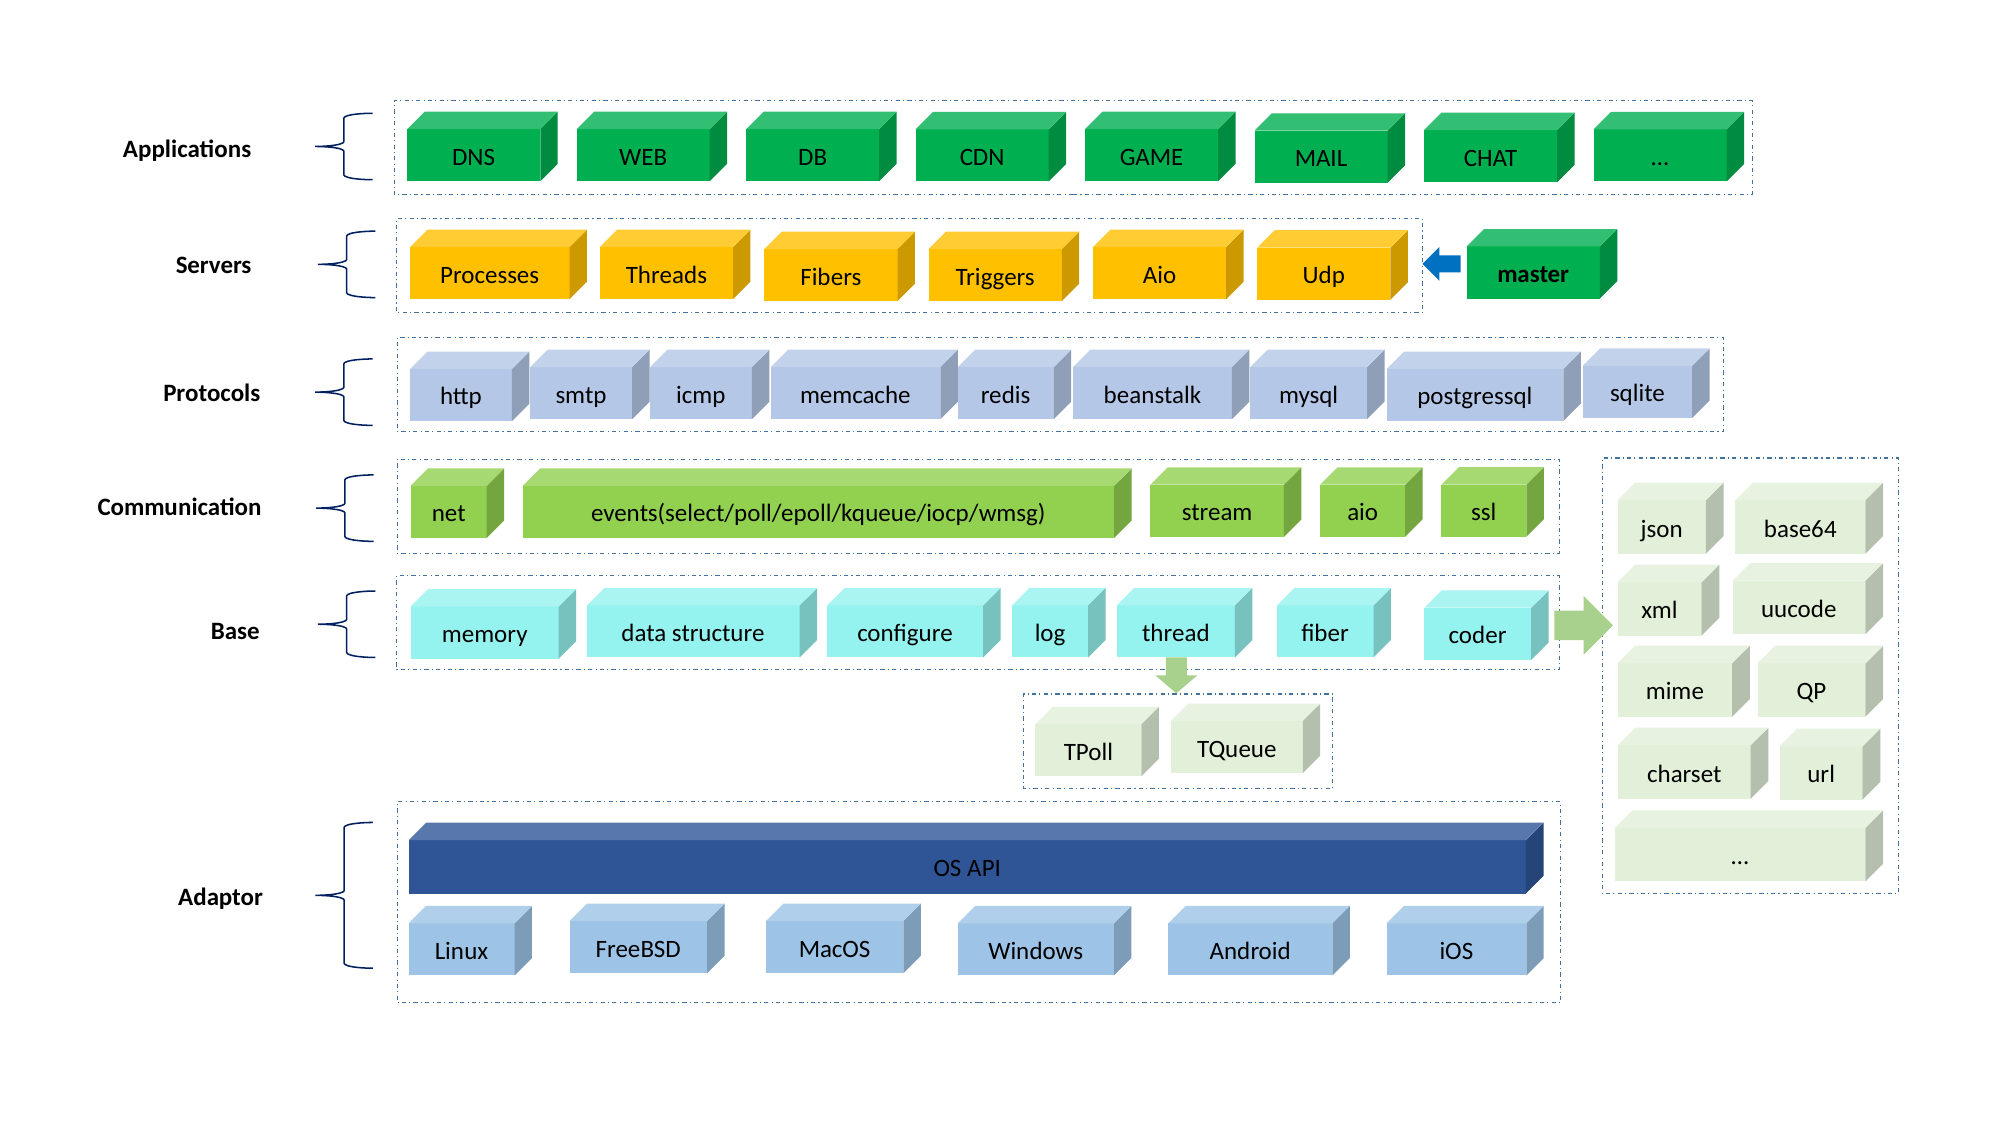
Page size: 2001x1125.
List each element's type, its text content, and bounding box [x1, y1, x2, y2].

text_box Applications [108, 125, 286, 170]
text_box [1553, 593, 1615, 658]
text_box MAIL [1253, 112, 1407, 184]
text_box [1104, 657, 1178, 707]
text_box CHAT [1423, 111, 1576, 184]
text_box sqlite [1581, 347, 1711, 419]
text_box postgressql [1385, 350, 1582, 423]
text_box [396, 218, 1423, 314]
text_box master [1465, 227, 1619, 300]
text_box [396, 336, 1725, 432]
text_box [315, 358, 373, 426]
text_box [396, 575, 1561, 671]
text_box [393, 100, 1753, 196]
text_box … [1592, 110, 1746, 183]
text_box Protocols [148, 368, 304, 414]
text_box [396, 801, 1562, 1004]
text_box Adaptor [163, 872, 319, 918]
text_box Base [196, 607, 352, 653]
text_box [319, 821, 373, 969]
text_box [1421, 244, 1462, 284]
text_box [316, 474, 374, 542]
text_box [317, 230, 376, 299]
text_box [1601, 457, 1899, 895]
text_box [315, 112, 373, 181]
text_box [346, 590, 376, 658]
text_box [1177, 657, 1253, 704]
text_box Communication [82, 482, 284, 528]
text_box Servers [160, 241, 317, 286]
text_box [1022, 693, 1334, 789]
text_box [396, 458, 1561, 554]
